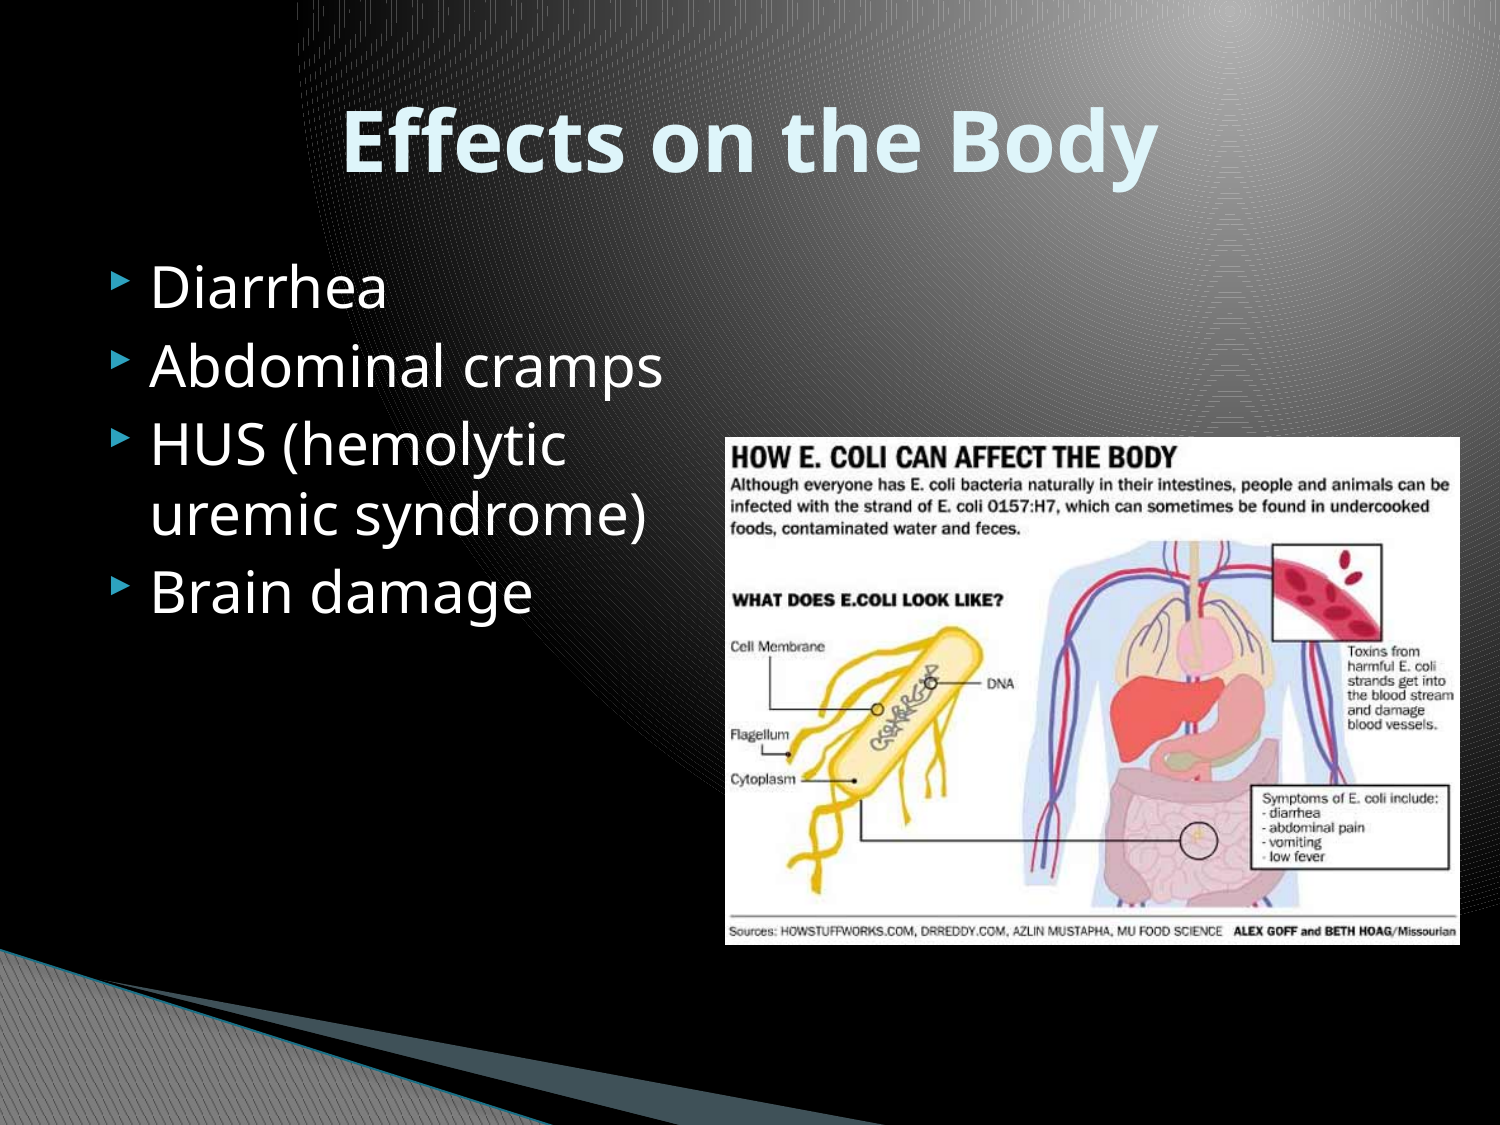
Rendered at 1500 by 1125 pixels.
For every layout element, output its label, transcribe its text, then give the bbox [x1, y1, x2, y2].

title Effects on the Body [75, 45, 1425, 233]
picture [0, 952, 543, 1125]
list Diarrhea Abdominal cramps HUS (hemolytic uremic syndrome) Brain damage [75, 243, 738, 986]
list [724, 437, 1461, 945]
